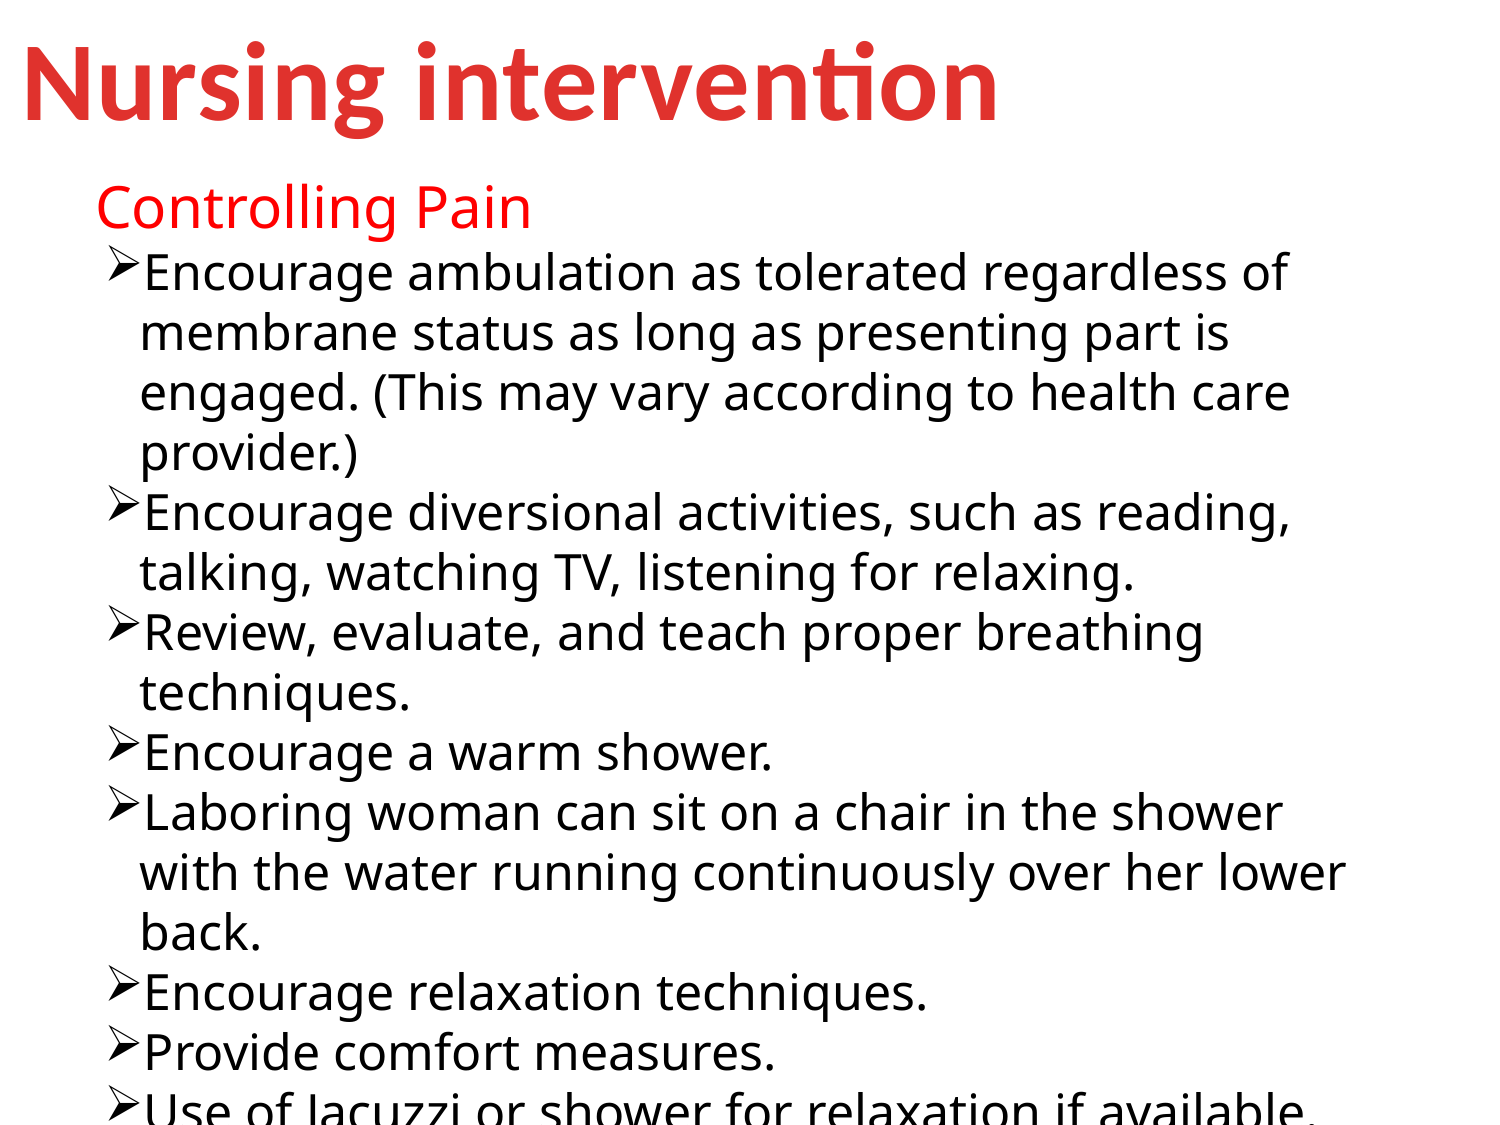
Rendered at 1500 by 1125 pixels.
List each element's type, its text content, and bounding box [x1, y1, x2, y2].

text_box Controlling Pain Encourage ambulation as tolerated regardless of membrane status as long as presenting part is engaged. (This may vary according to health care provider.) Encourage diversional activities, such as reading, talking, watching TV, listening for relaxing. Review, evaluate, and teach proper breathing techniques. Encourage a warm shower. Laboring woman can sit on a chair in the shower with the water running continuously over her lower back. Encourage relaxation techniques. Provide comfort measures. Use of Jacuzzi or shower for relaxation if available. Reposition external monitors as needed. [49, 162, 1413, 1125]
text_box Nursing intervention [6, 0, 1044, 150]
